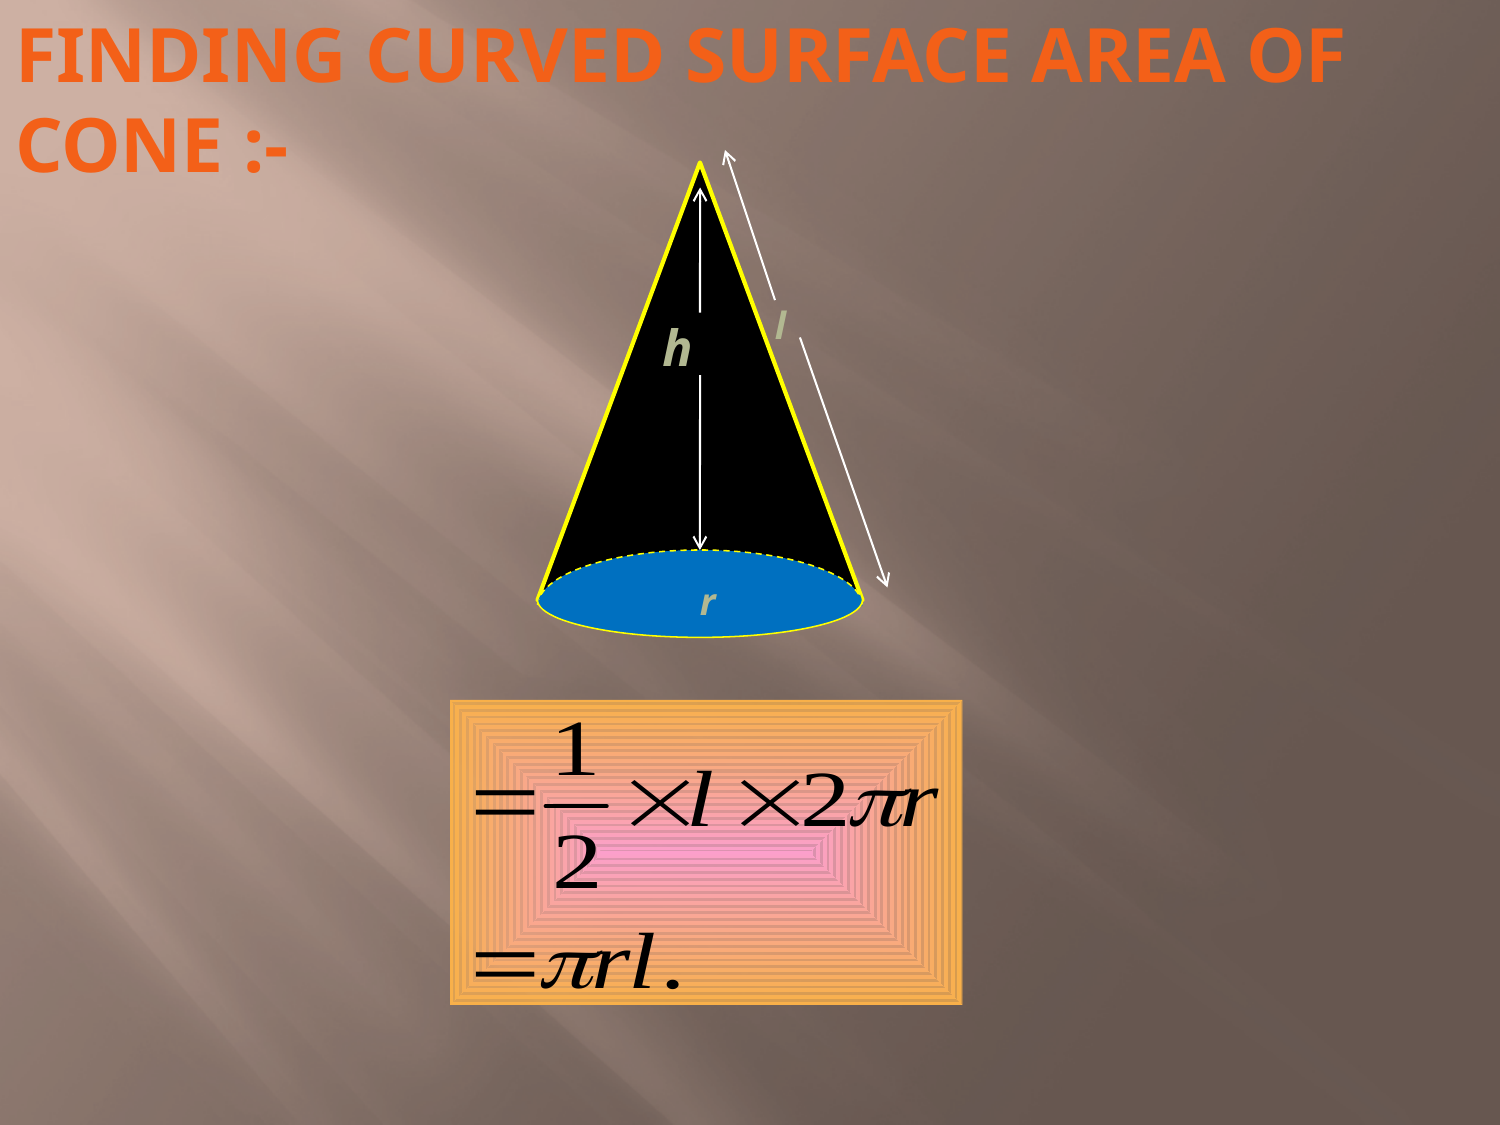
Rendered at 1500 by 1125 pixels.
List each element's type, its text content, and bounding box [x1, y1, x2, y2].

text_box [620, 549, 860, 599]
text_box h [662, 330, 738, 388]
text_box [775, 594, 864, 634]
text_box [701, 463, 865, 602]
text_box [538, 556, 618, 599]
text_box r [699, 574, 775, 650]
text_box [620, 599, 699, 639]
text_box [449, 699, 963, 1006]
text_box FINDING CURVED SURFACE AREA OF CONE :- [0, 0, 1500, 330]
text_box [718, 418, 969, 507]
text_box l [774, 330, 850, 375]
text_box [702, 330, 798, 462]
text_box [535, 330, 699, 602]
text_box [674, 199, 826, 251]
text_box [536, 599, 618, 634]
